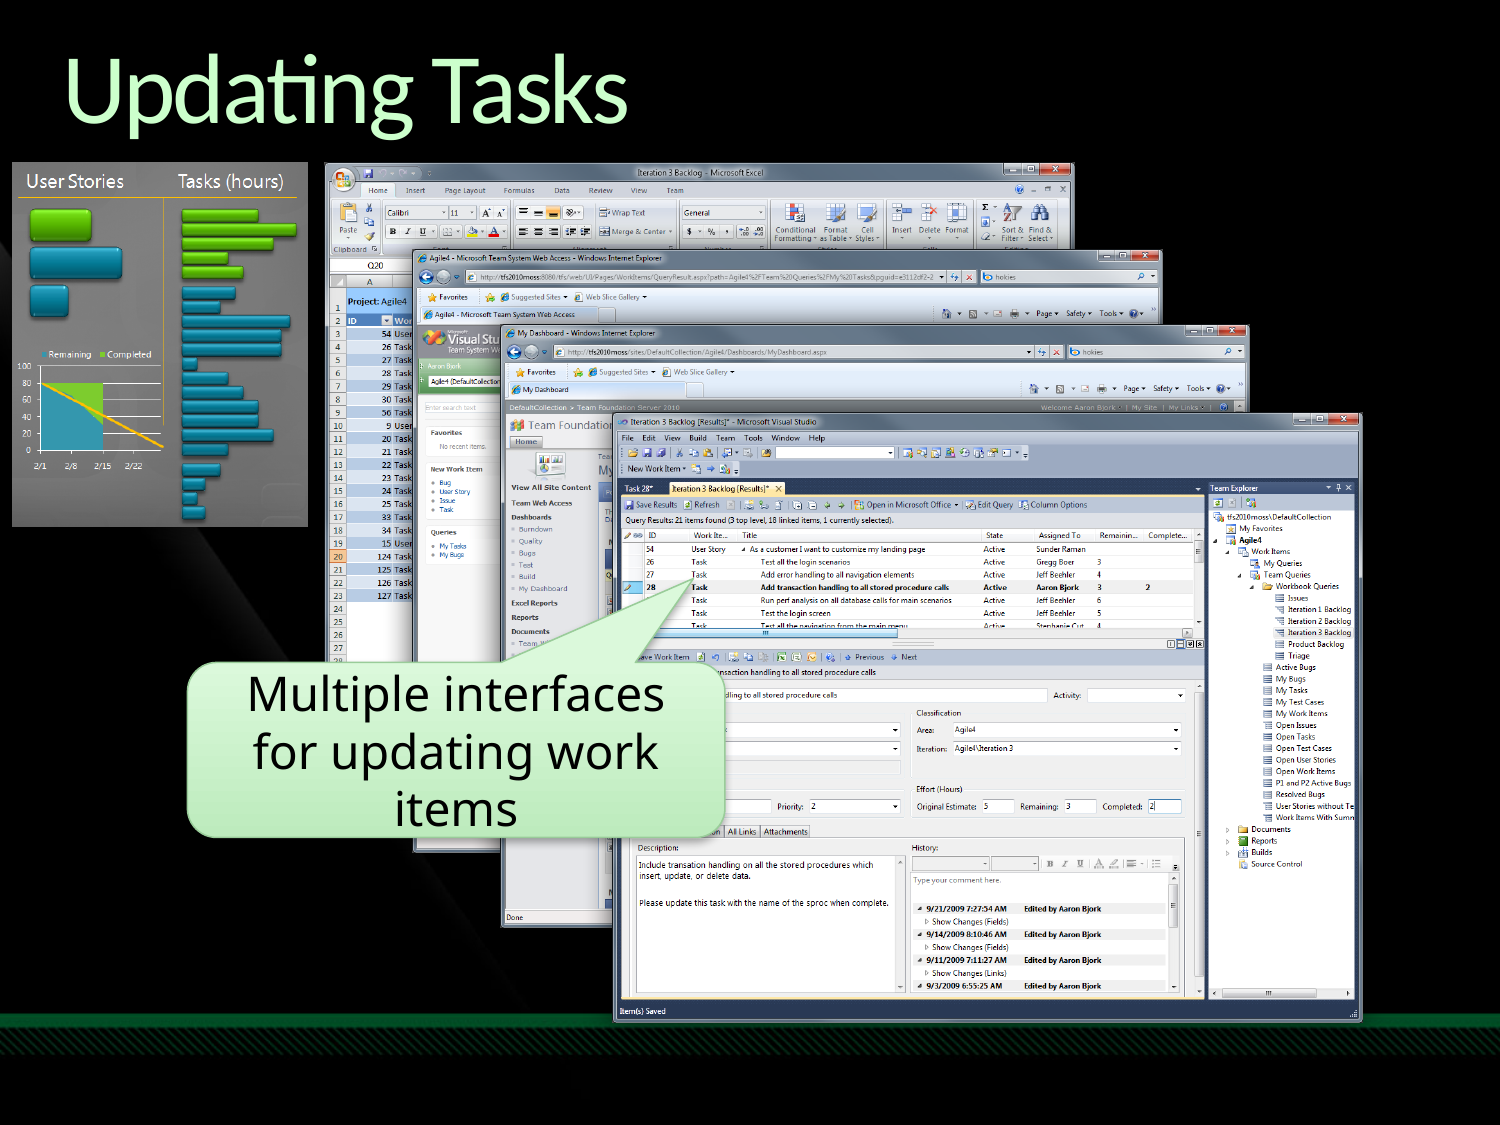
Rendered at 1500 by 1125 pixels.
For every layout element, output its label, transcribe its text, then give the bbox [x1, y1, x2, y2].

title Updating Tasks [62, 37, 1438, 147]
picture [0, 0, 1500, 1125]
text_box Multiple interfaces for updating work items [186, 661, 406, 839]
